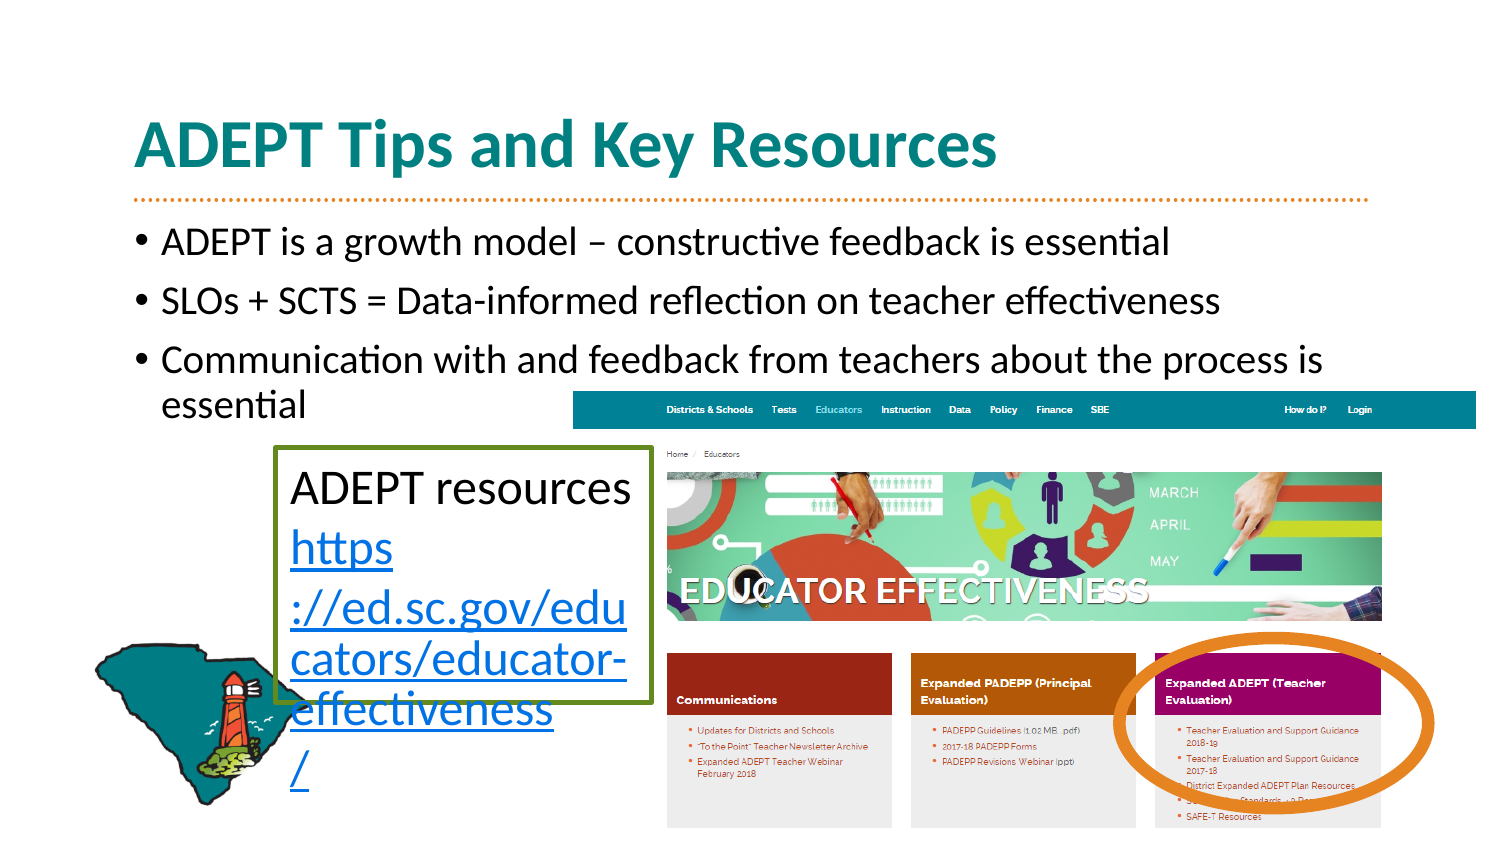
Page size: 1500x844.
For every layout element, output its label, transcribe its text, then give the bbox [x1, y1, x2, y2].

picture [570, 388, 1480, 836]
picture [82, 602, 323, 843]
title ADEPT Tips and Key Resources [134, 24, 1366, 182]
list ADEPT is a growth model – constructive feedback is essential SLOs + SCTS = Data-informed reflection on teacher effectiveness Communication with and feedback from teachers about the process is essential [134, 220, 1366, 428]
text_box ADEPT resources https://ed.sc.gov/educators/educator-effectiveness/ [275, 447, 570, 703]
